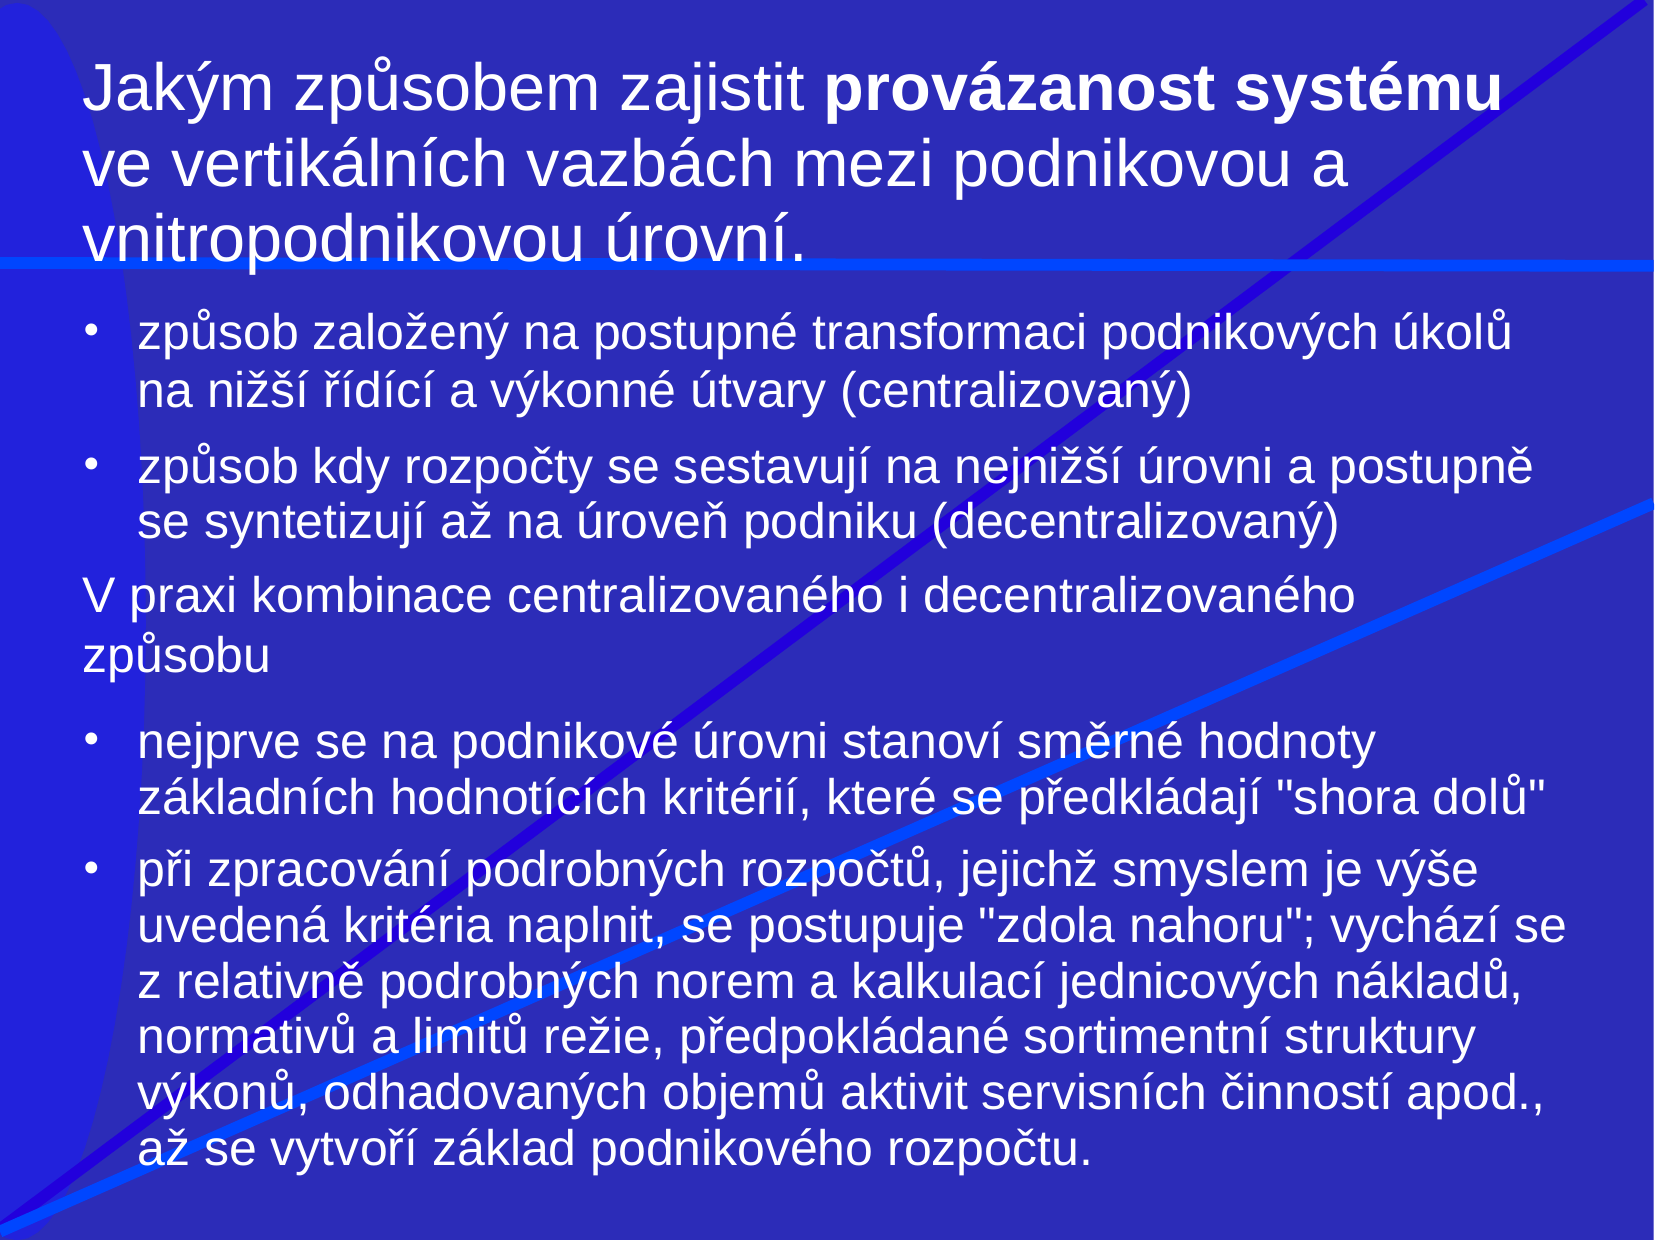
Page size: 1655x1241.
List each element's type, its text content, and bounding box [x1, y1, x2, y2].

text_box Jakým způsobem zajistit provázanost systému ve vertikálních vazbách mezi podnikovou a [80, 46, 1506, 195]
text_box vnitropodnikovou úrovní. způsob založený na postupné transformaci podnikových úkolů na nižší řídící a výkonné útvary (centralizovaný) způsob kdy rozpočty se sestavují na nejnižší úrovni a postupně se syntetizují až na úroveň podniku (decentralizovaný) V praxi kombinace centralizovaného i decentralizovaného způsobu nejprve se na podnikové úrovni stanoví směrné hodnoty základních hodnotících kritérií, které se předkládají "shora dolů" při zpracování podrobných rozpočtů, jejichž smyslem je výše uvedená kritéria naplnit, se postupuje "zdola nahoru"; vychází se z relativně podrobných norem a kalkulací jednicových nákladů, normativů a limitů režie, předpokládané sortimentní struktury výkonů, odhadovaných objemů aktivit servisních činností apod., až se vytvoří základ podnikového rozpočtu. [80, 195, 1572, 1177]
